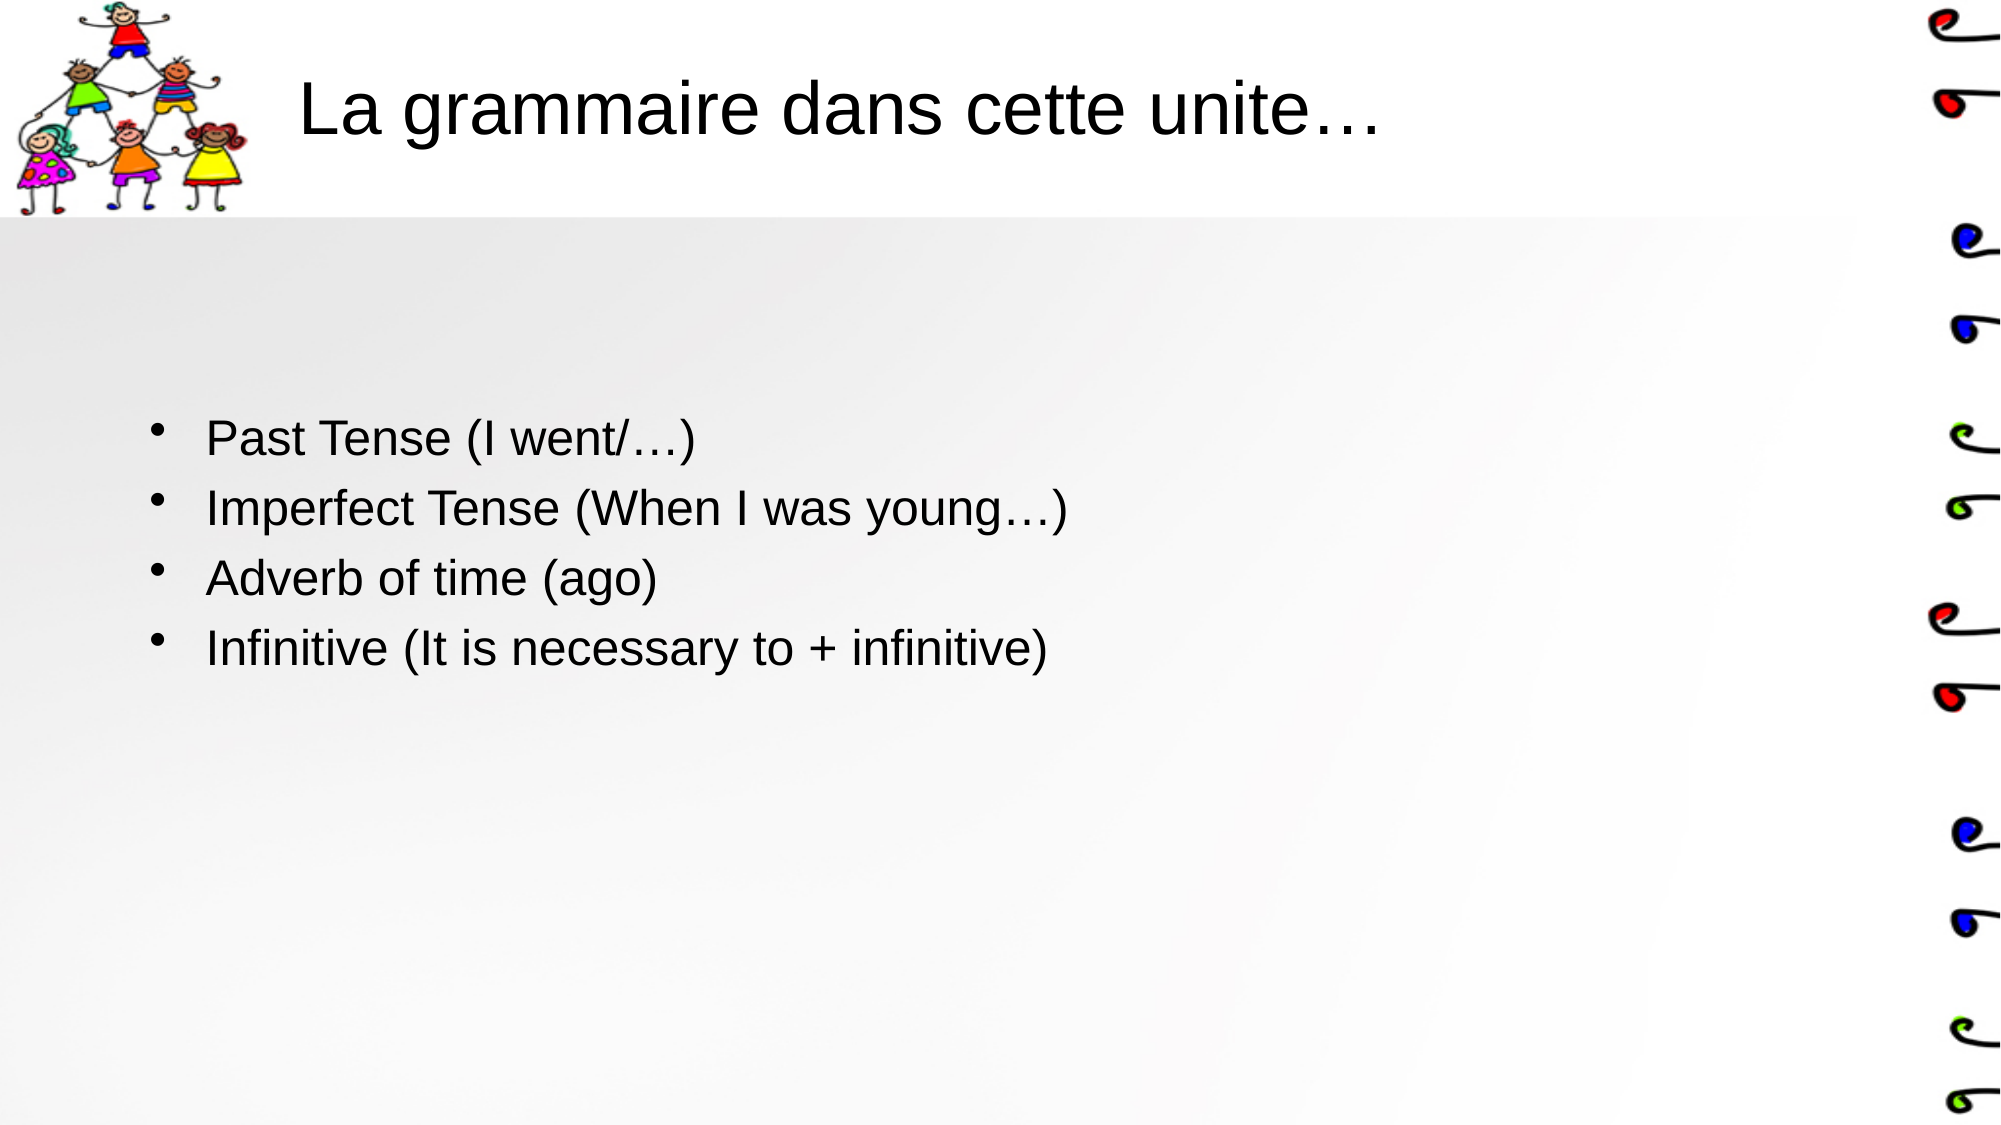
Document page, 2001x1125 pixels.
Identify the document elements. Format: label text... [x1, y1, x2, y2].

title La grammaire dans cette unite… [283, 16, 1951, 192]
picture [0, 0, 2001, 1125]
list Past Tense (I went/…) Imperfect Tense (When I was young…) Adverb of time (ago) Infinitive (It is necessary to + infinitive) [134, 397, 1866, 995]
